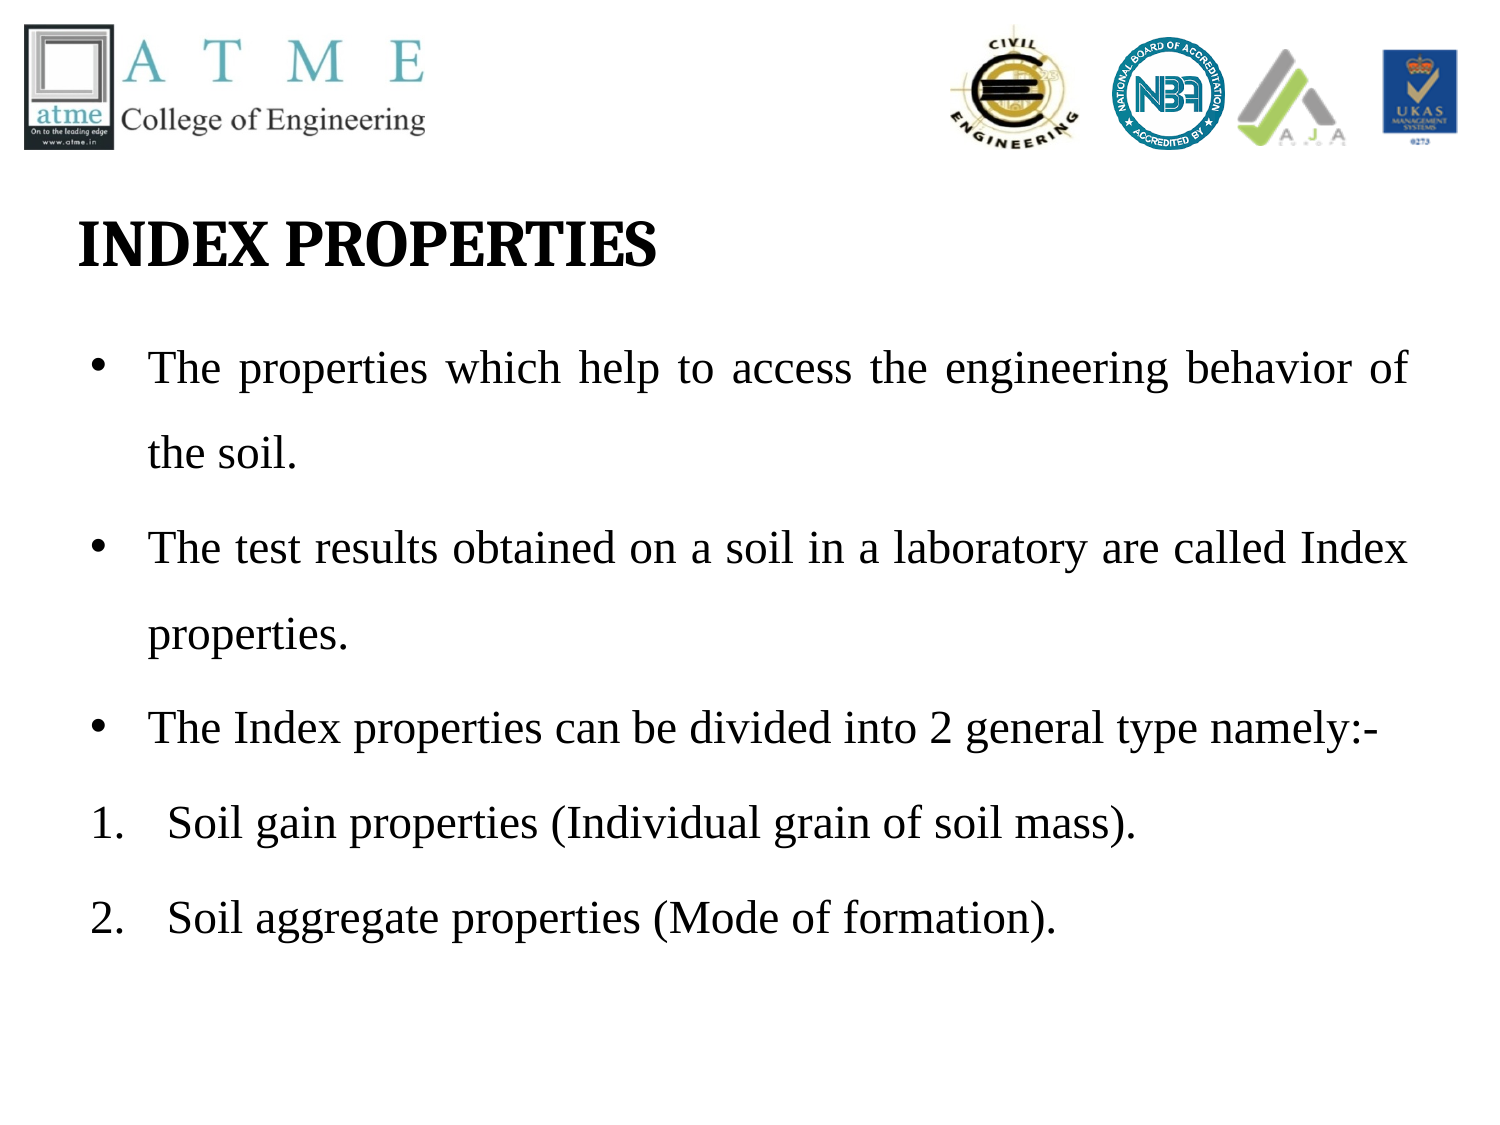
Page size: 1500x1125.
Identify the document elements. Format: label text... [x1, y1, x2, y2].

picture [1237, 49, 1458, 146]
picture [1112, 37, 1213, 150]
picture [1179, 37, 1225, 79]
picture [950, 24, 1080, 150]
title INDEX PROPERTIES [62, 162, 1413, 318]
list The properties which help to access the engineering behavior of the soil. The test results obtained on a soil in a laboratory are called Index properties. The Index properties can be divided into 2 general type namely:- Soil gain properties (Individual grain of soil mass). Soil aggregate properties (Mode of formation). [75, 299, 1425, 1005]
picture [24, 24, 425, 150]
picture [1184, 109, 1225, 150]
picture [1209, 103, 1218, 120]
